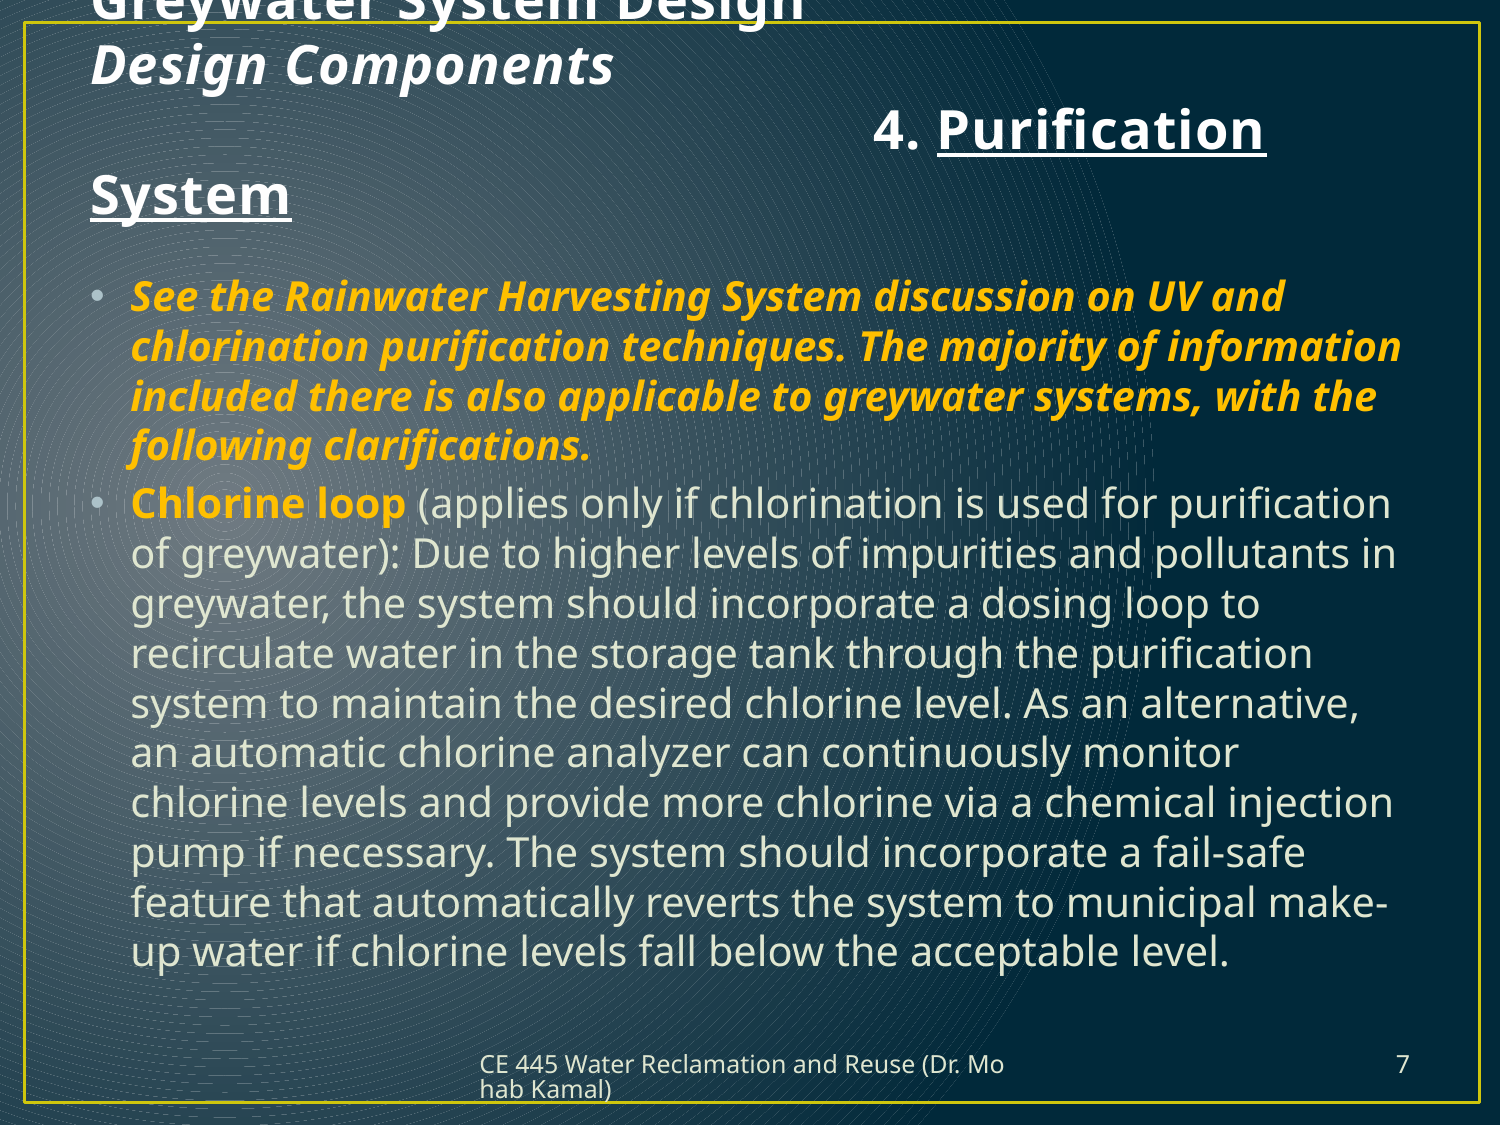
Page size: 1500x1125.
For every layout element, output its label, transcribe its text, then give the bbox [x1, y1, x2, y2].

title Greywater System Design Design Components 4. Purification System [75, 45, 1425, 233]
list See the Rainwater Harvesting System discussion on UV and chlorination purification techniques. The majority of information included there is also applicable to greywater systems, with the following clarifications. Chlorine loop (applies only if chlorination is used for purification of greywater): Due to higher levels of impurities and pollutants in greywater, the system should incorporate a dosing loop to recirculate water in the storage tank through the purification system to maintain the desired chlorine level. As an alternative, an automatic chlorine analyzer can continuously monitor chlorine levels and provide more chlorine via a chemical injection pump if necessary. The system should incorporate a fail-safe feature that automatically reverts the system to municipal make-up water if chlorine levels fall below the acceptable level. [75, 262, 1425, 1005]
slide_number 7 [1074, 1035, 1425, 1096]
footer CE 445 Water Reclamation and Reuse (Dr. Mohab Kamal) [464, 1035, 1036, 1096]
